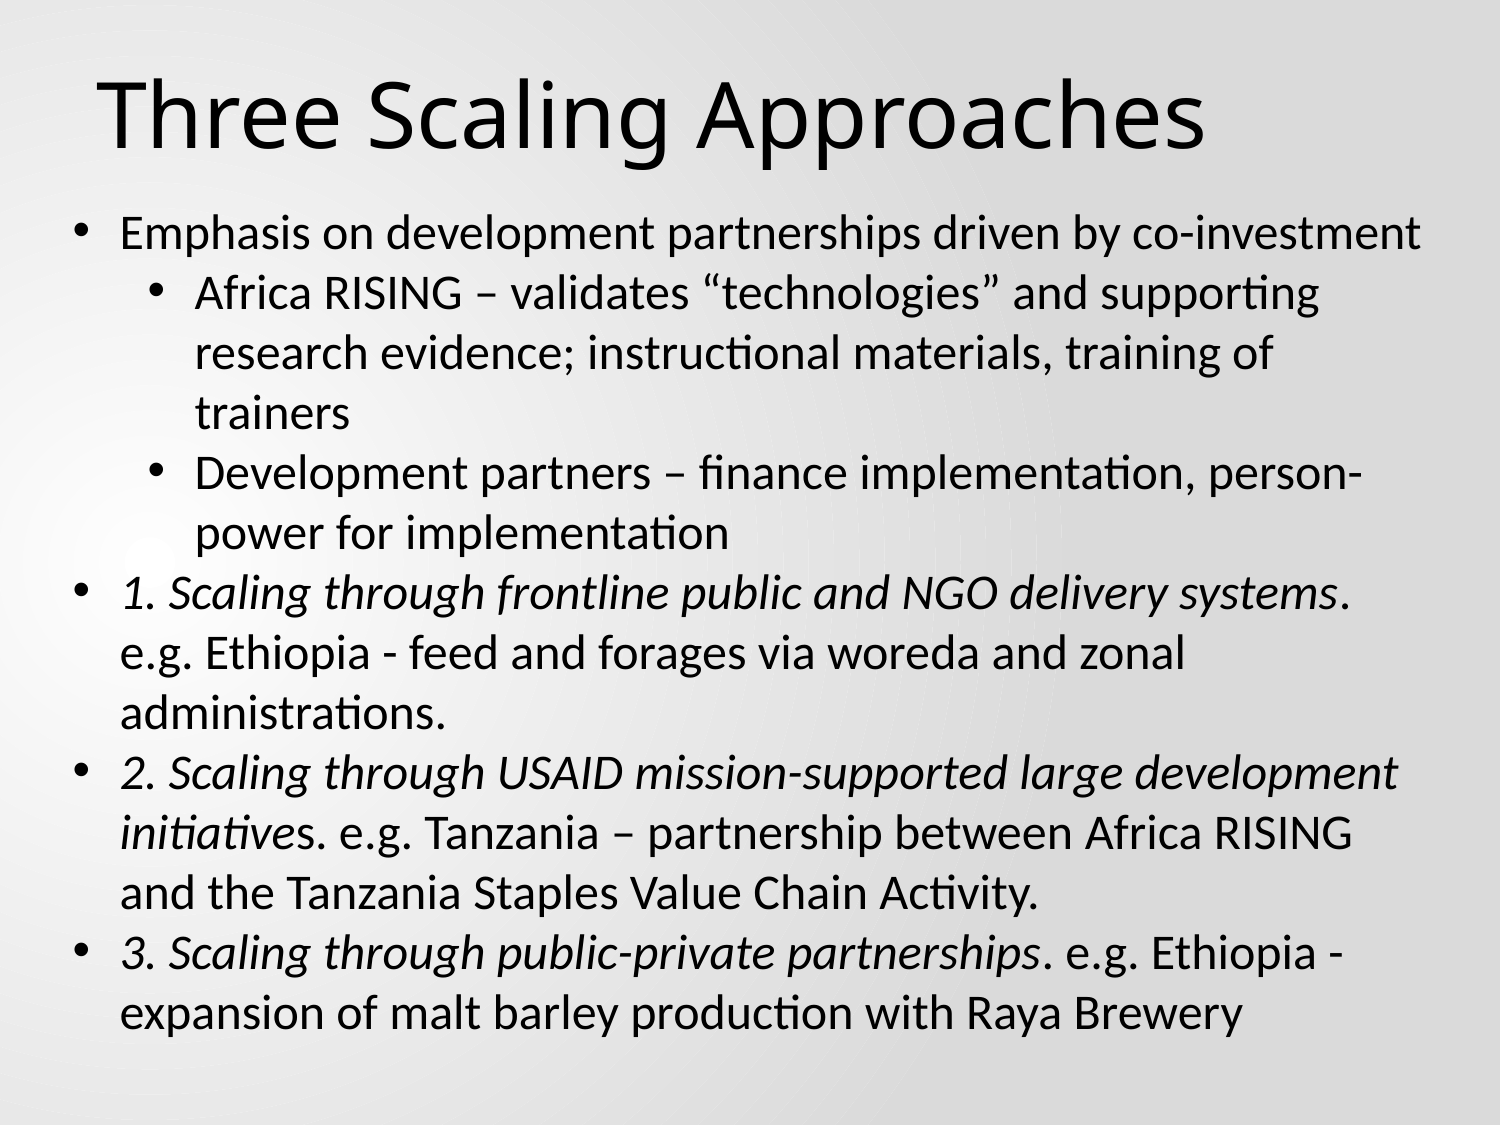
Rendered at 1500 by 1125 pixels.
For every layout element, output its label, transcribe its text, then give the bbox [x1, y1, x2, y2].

text_box Emphasis on development partnerships driven by co-investment Africa RISING – validates “technologies” and supporting research evidence; instructional materials, training of trainers Development partners – finance implementation, person-power for implementation 1. Scaling through frontline public and NGO delivery systems. e.g. Ethiopia - feed and forages via woreda and zonal administrations. 2. Scaling through USAID mission-supported large development initiatives. e.g. Tanzania – partnership between Africa RISING and the Tanzania Staples Value Chain Activity. 3. Scaling through public-private partnerships. e.g. Ethiopia - expansion of malt barley production with Raya Brewery [57, 191, 1446, 1047]
list Three Scaling Approaches [62, 50, 1338, 188]
